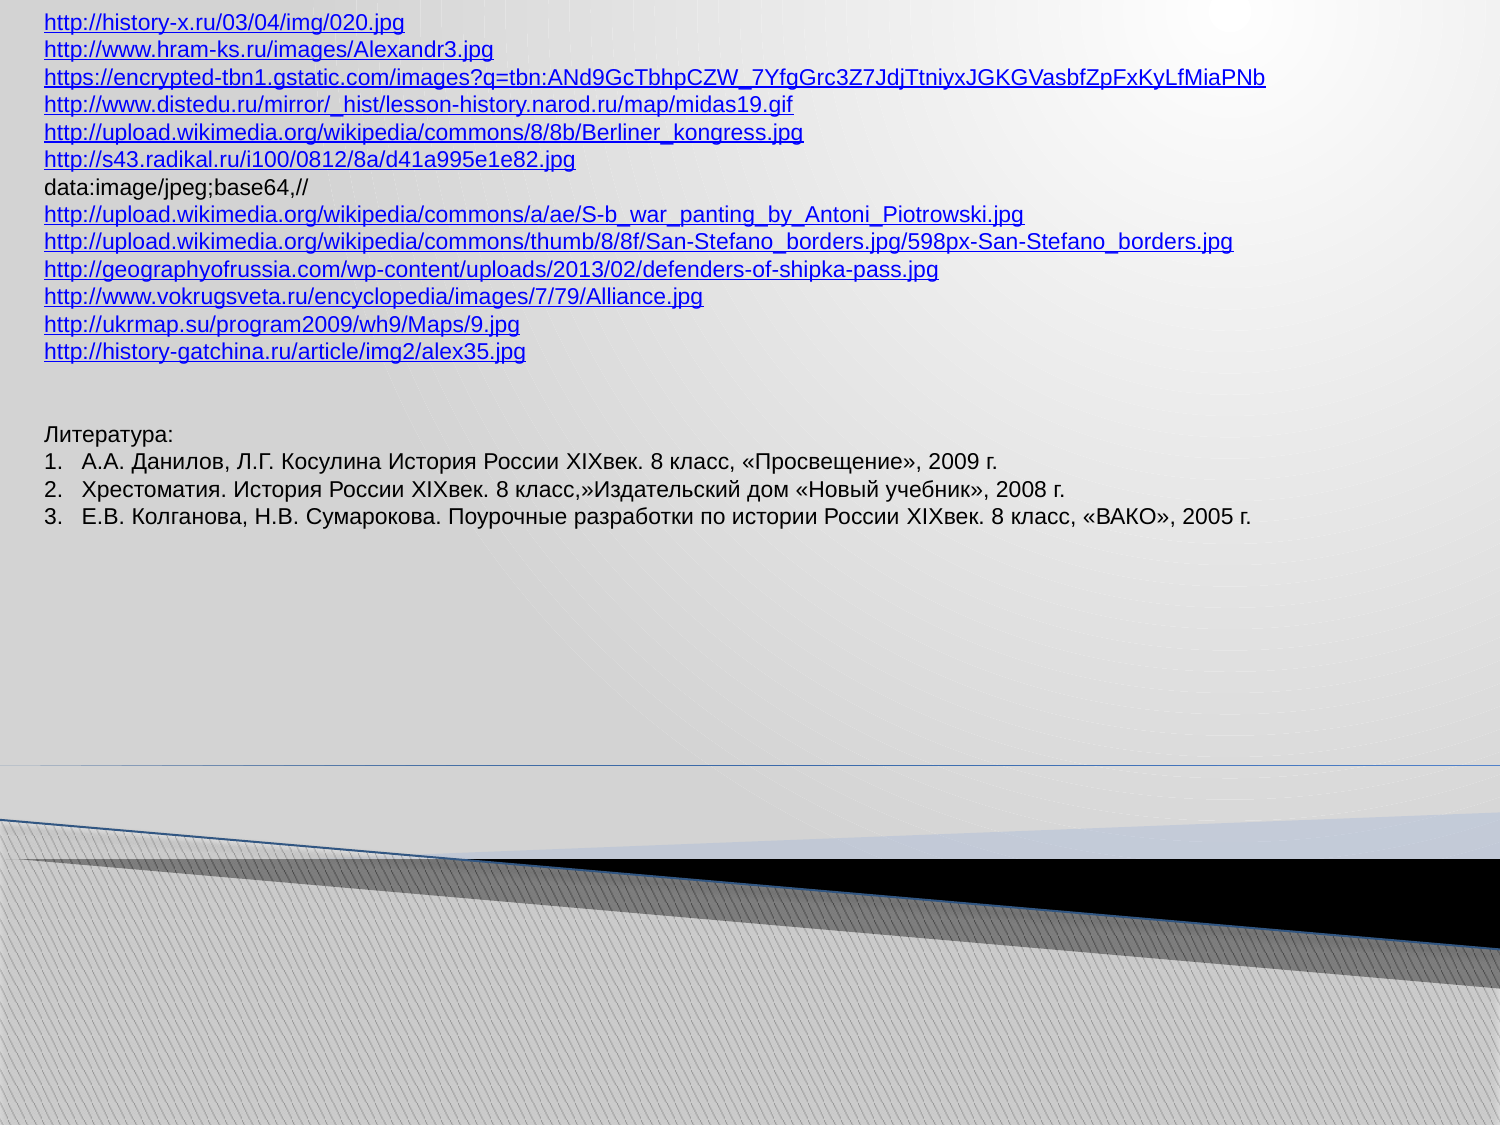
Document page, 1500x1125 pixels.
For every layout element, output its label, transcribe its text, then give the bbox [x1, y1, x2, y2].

text_box http://history-x.ru/03/04/img/020.jpg http://www.hram-ks.ru/images/Alexandr3.jpg https://encrypted-tbn1.gstatic.com/images?q=tbn:ANd9GcTbhpCZW_7YfgGrc3Z7JdjTtniyxJGKGVasbfZpFxKyLfMiaPNb http://www.distedu.ru/mirror/_hist/lesson-history.narod.ru/map/midas19.gif http://upload.wikimedia.org/wikipedia/commons/8/8b/Berliner_kongress.jpg http://s43.radikal.ru/i100/0812/8a/d41a995e1e82.jpg data:image/jpeg;base64,// http://upload.wikimedia.org/wikipedia/commons/a/ae/S-b_war_panting_by_Antoni_Piotrowski.jpg http://upload.wikimedia.org/wikipedia/commons/thumb/8/8f/San-Stefano_borders.jpg/598px-San-Stefano_borders.jpg http://geographyofrussia.com/wp-content/uploads/2013/02/defenders-of-shipka-pass.jpg http://www.vokrugsveta.ru/encyclopedia/images/7/79/Alliance.jpg http://ukrmap.su/program2009/wh9/Maps/9.jpg http://history-gatchina.ru/article/img2/alex35.jpg Литература: А.А. Данилов, Л.Г. Косулина История России XIXвек. 8 класс, «Просвещение», 2009 г. Хрестоматия. История России XIXвек. 8 класс,»Издательский дом «Новый учебник», 2008 г. Е.В. Колганова, Н.В. Сумарокова. Поурочные разработки по истории России XIXвек. 8 класс, «ВАКО», 2005 г. [29, 0, 1447, 564]
picture [5, 859, 1500, 989]
